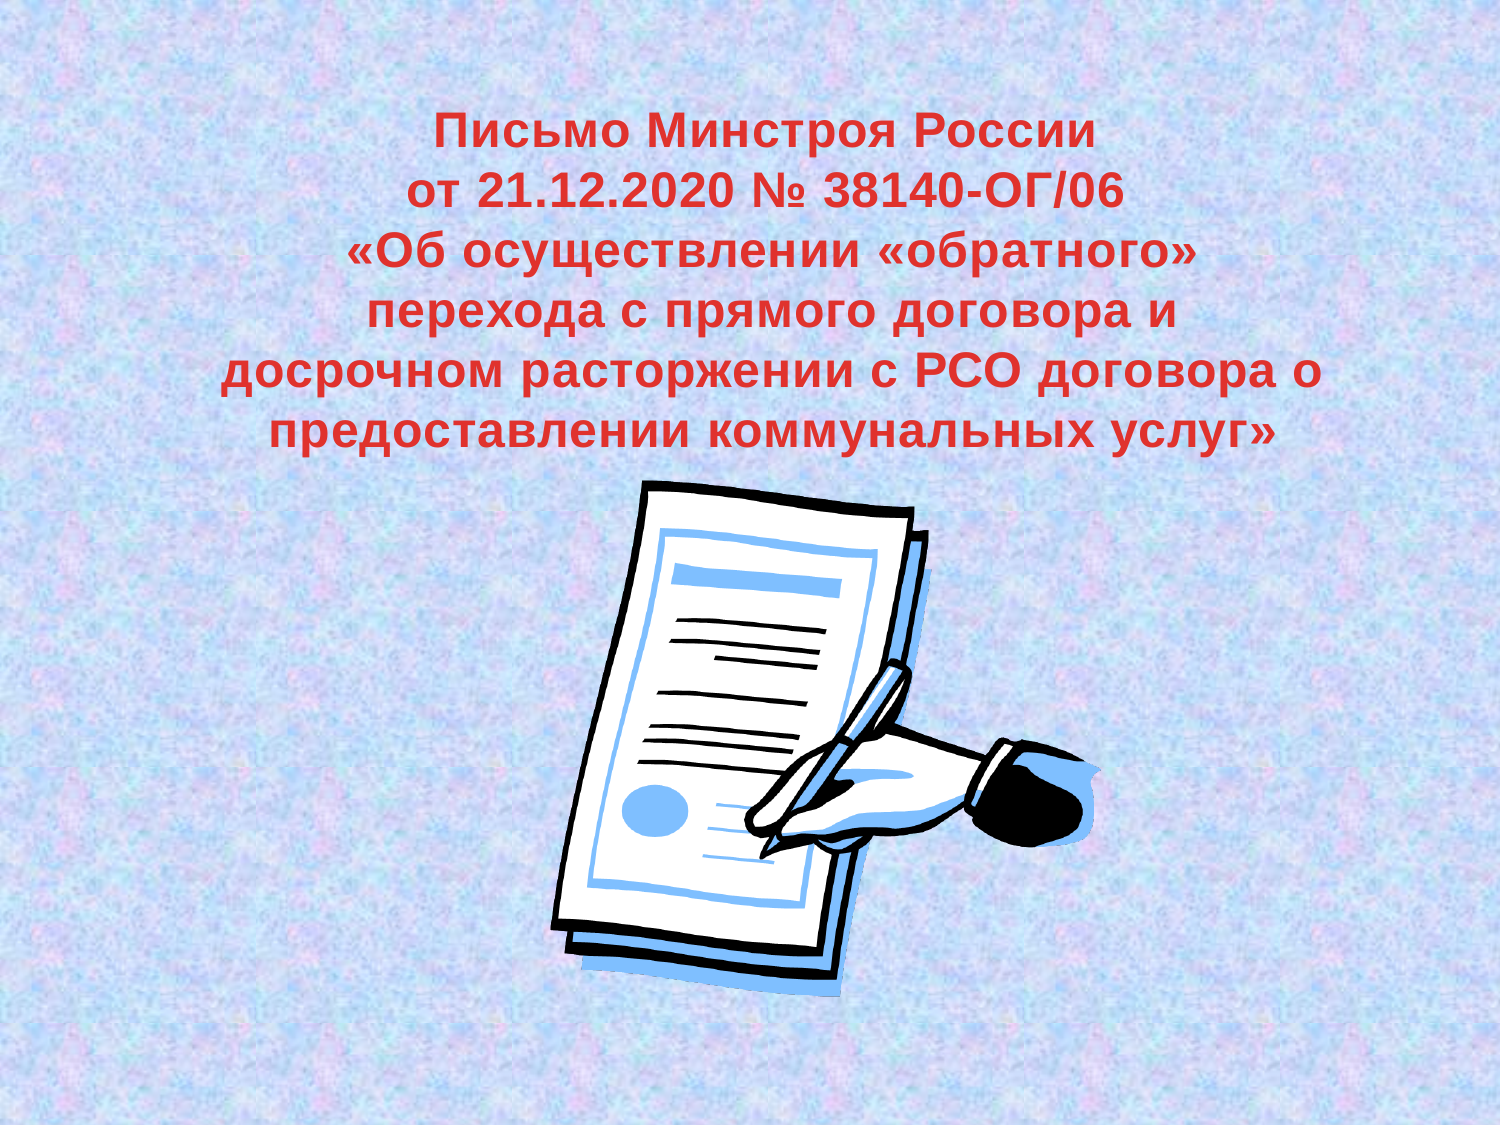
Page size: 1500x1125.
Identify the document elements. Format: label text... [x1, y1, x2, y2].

text_box Письмо Минстроя России от 21.12.2020 № 38140-ОГ/06 «Об осуществлении «обратного» перехода с прямого договора и досрочном расторжении с РСО договора о предоставлении коммунальных услуг» [206, 90, 1341, 465]
picture [0, 0, 1500, 1125]
